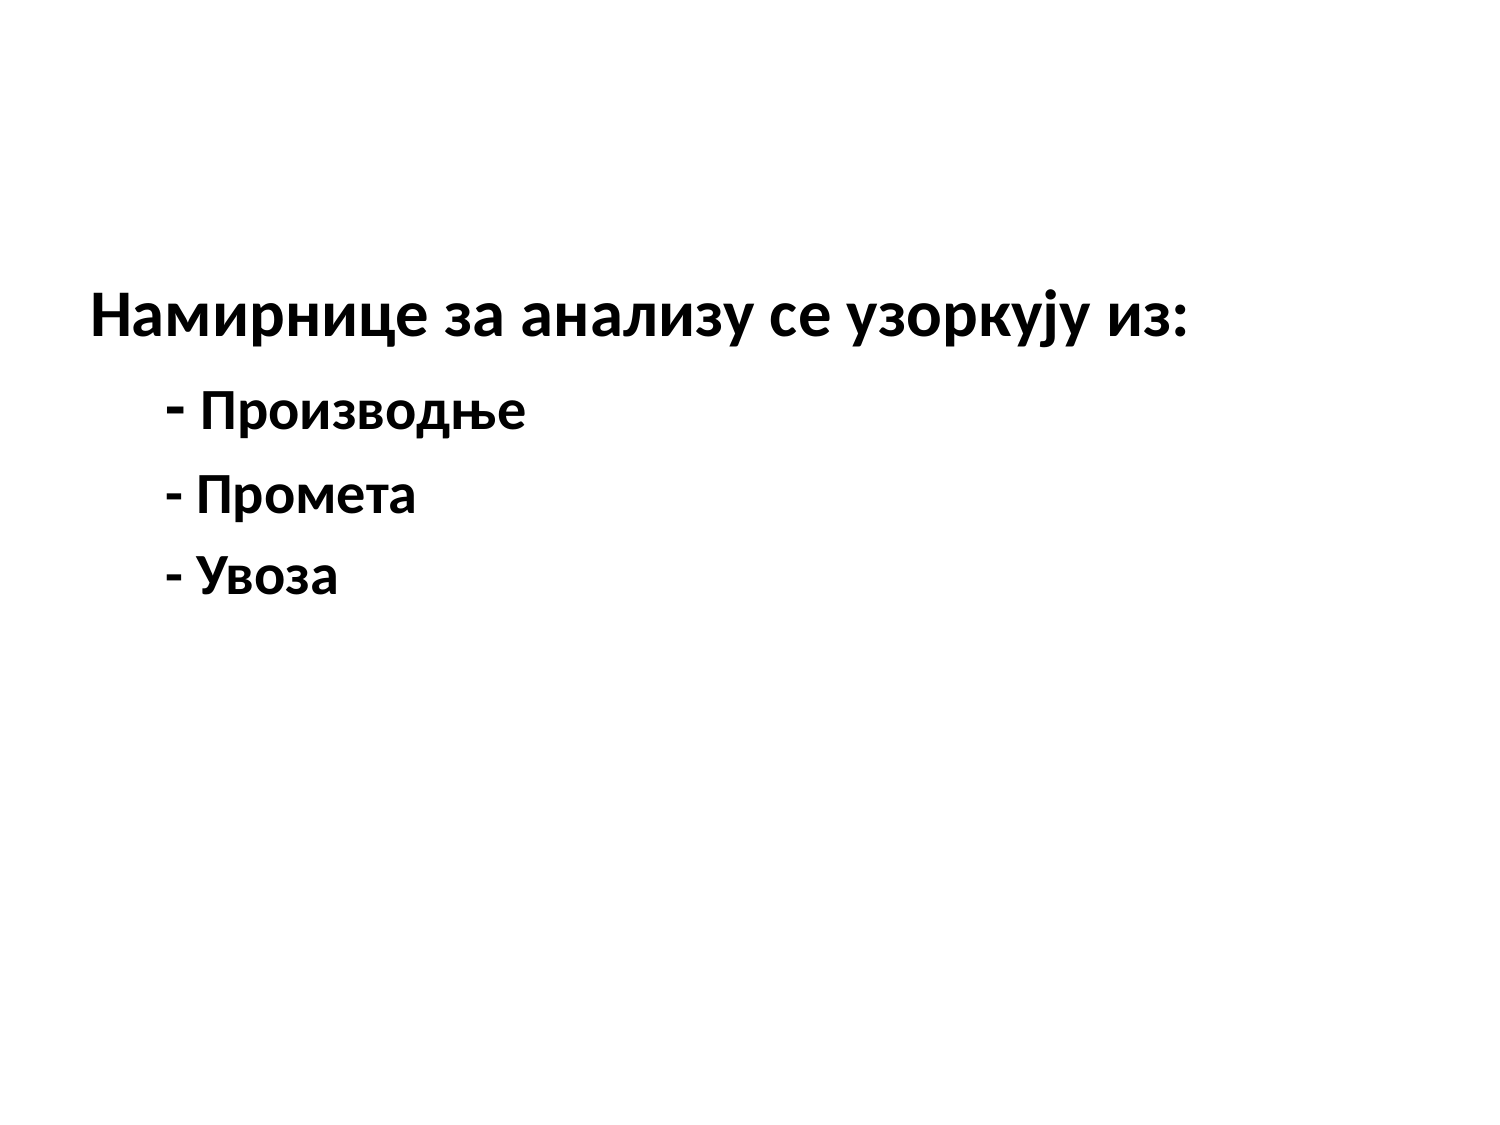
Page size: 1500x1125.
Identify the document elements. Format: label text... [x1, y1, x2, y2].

list Намирнице за анализу се узоркују из: - Производње - Промета - Увоза [74, 262, 1426, 1006]
